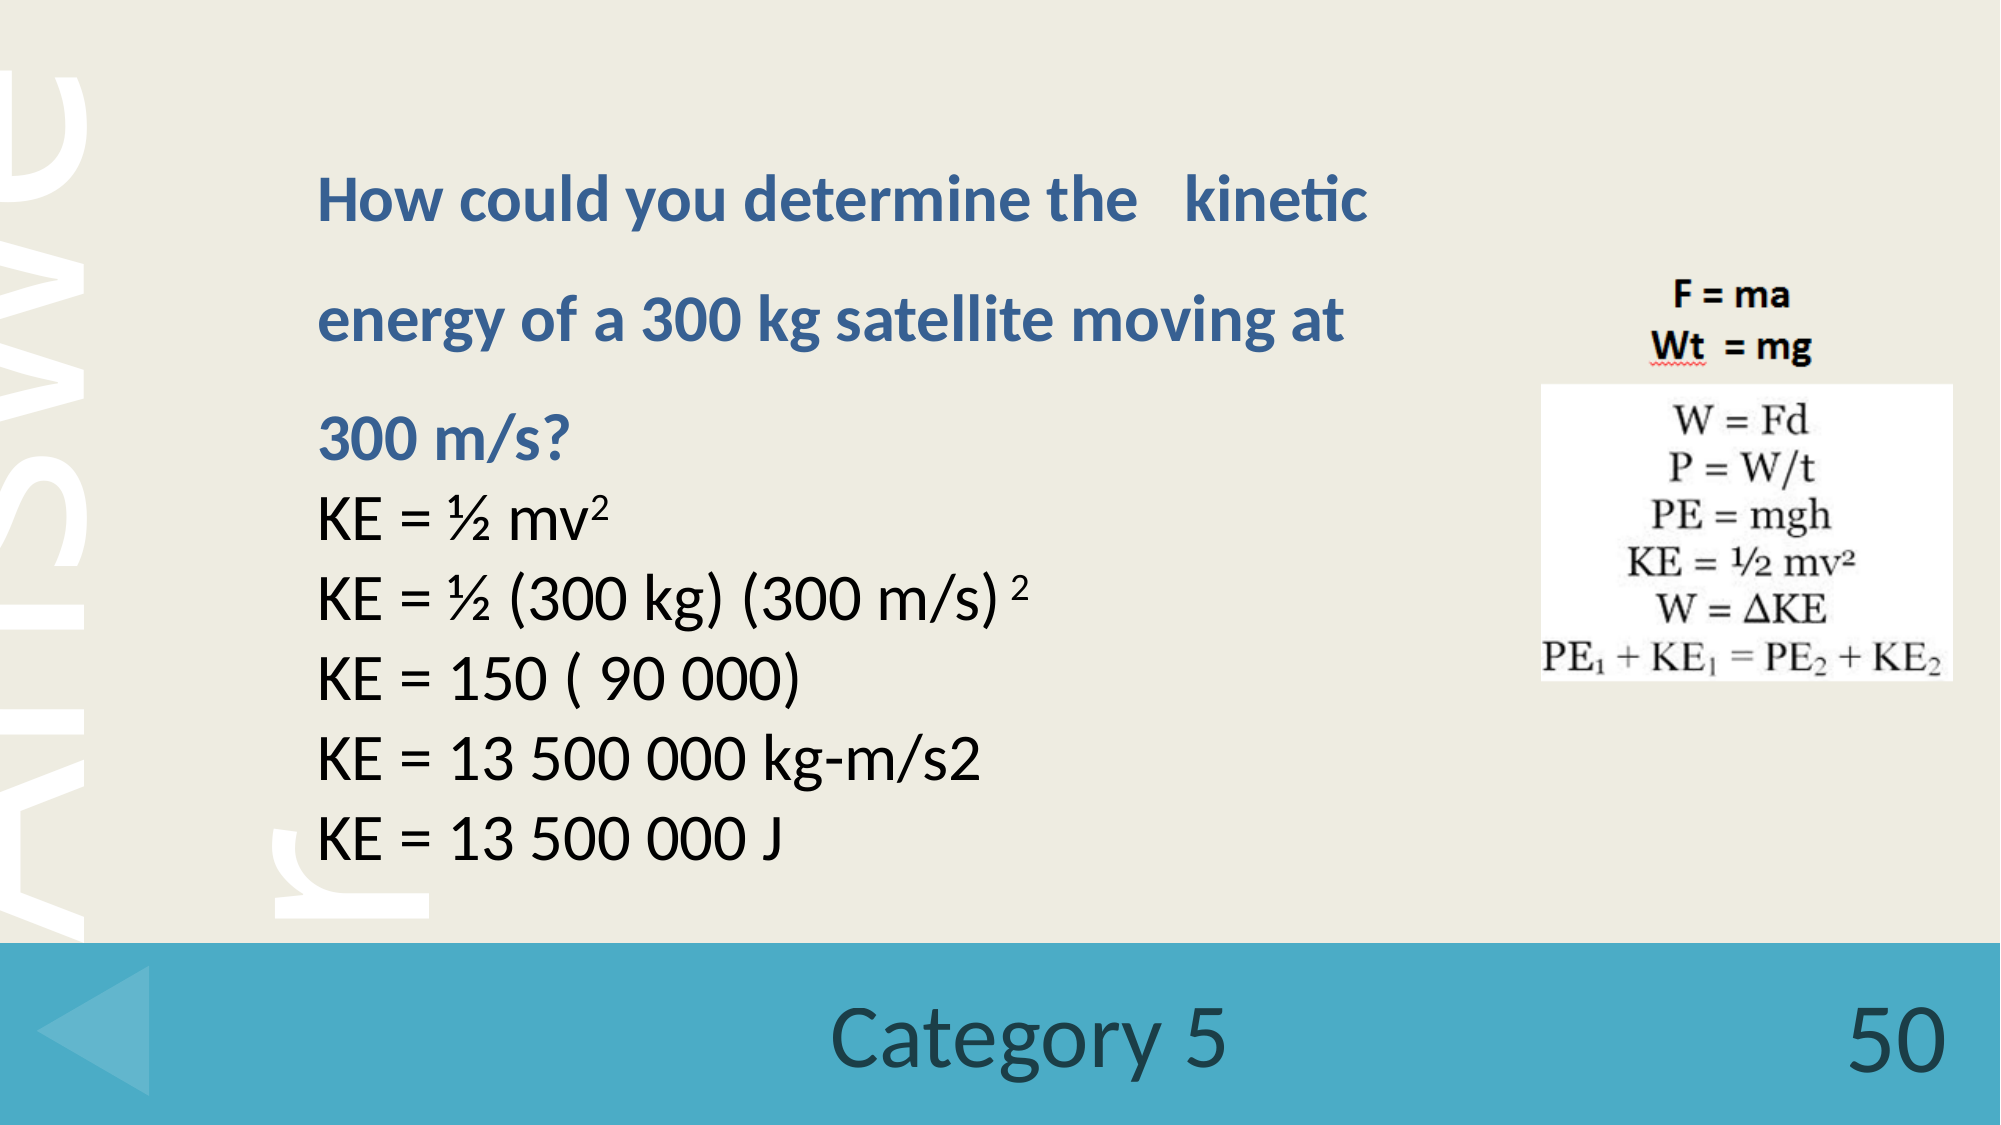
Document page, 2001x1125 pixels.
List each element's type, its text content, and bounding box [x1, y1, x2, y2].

list How could you determine the kinetic energy of a 300 kg satellite moving at 300 m/s? KE = ½ mv2 KE = ½ (300 kg) (300 m/s) 2 KE = 150 ( 90 000) KE = 13 500 000 kg-m/s2 KE = 13 500 000 J [302, 157, 1476, 831]
picture [1541, 267, 1953, 695]
list 50 [1931, 967, 1963, 1097]
title Category 5 [130, 937, 1931, 1125]
